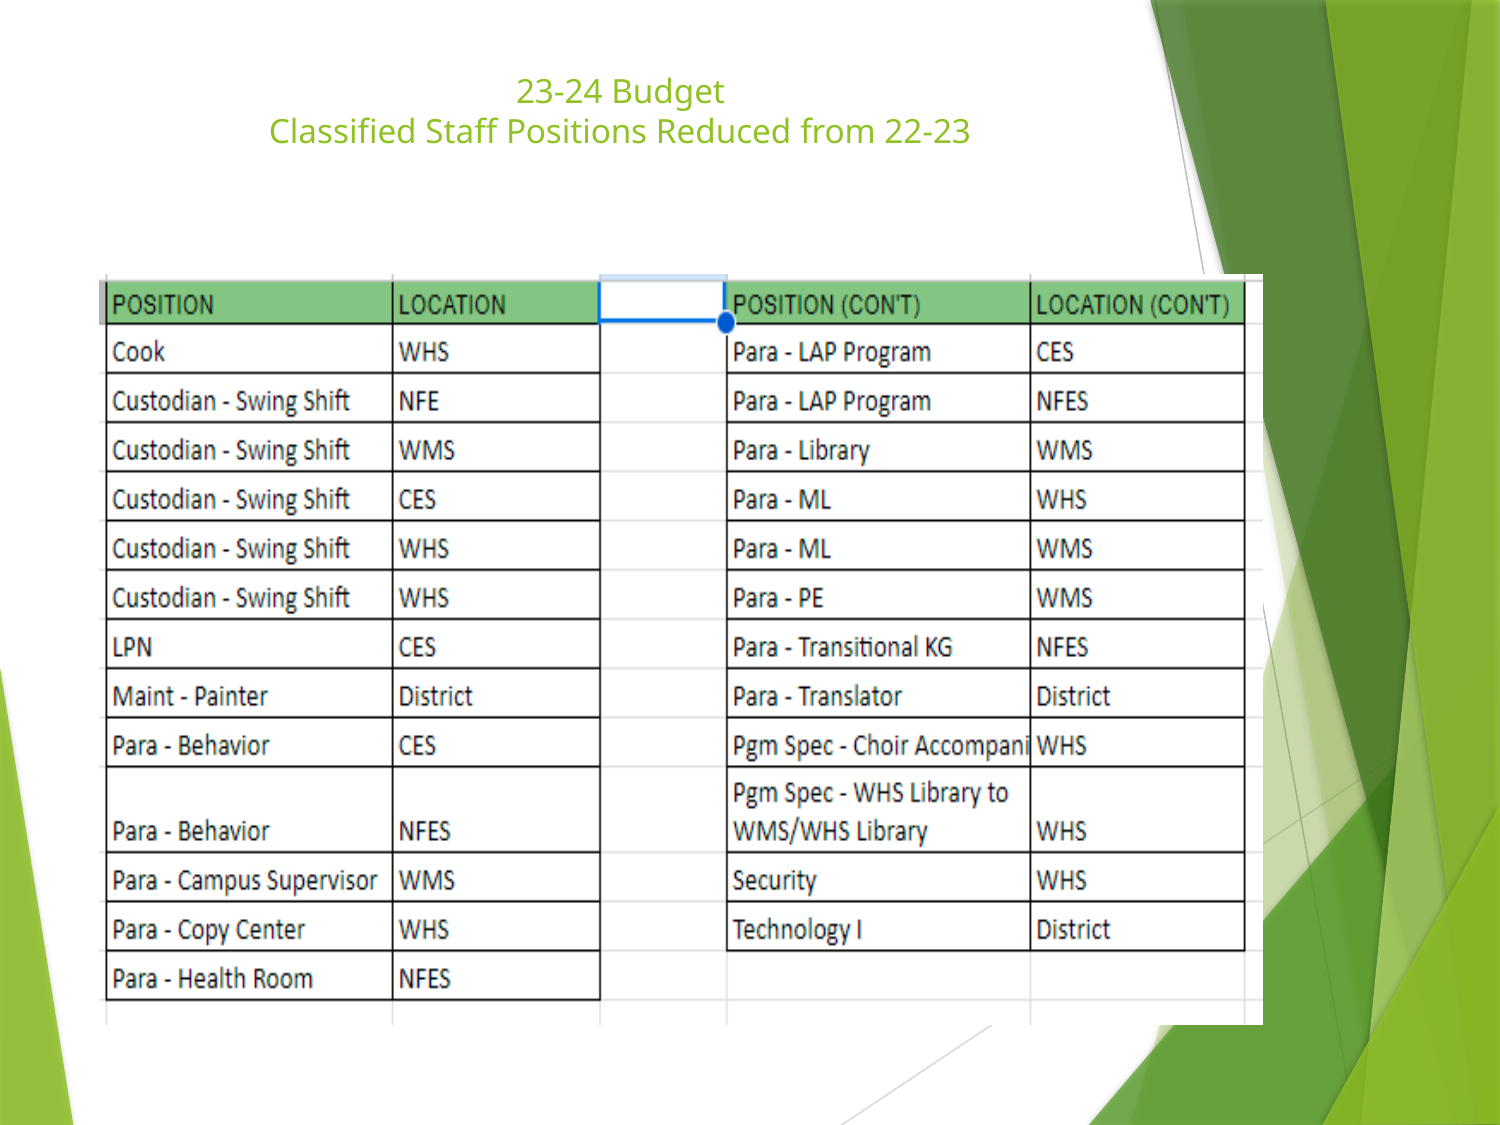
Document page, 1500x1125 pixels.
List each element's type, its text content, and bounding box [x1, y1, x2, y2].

title 23-24 Budget Classified Staff Positions Reduced from 22-23 [99, 62, 1142, 163]
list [99, 274, 1263, 1026]
